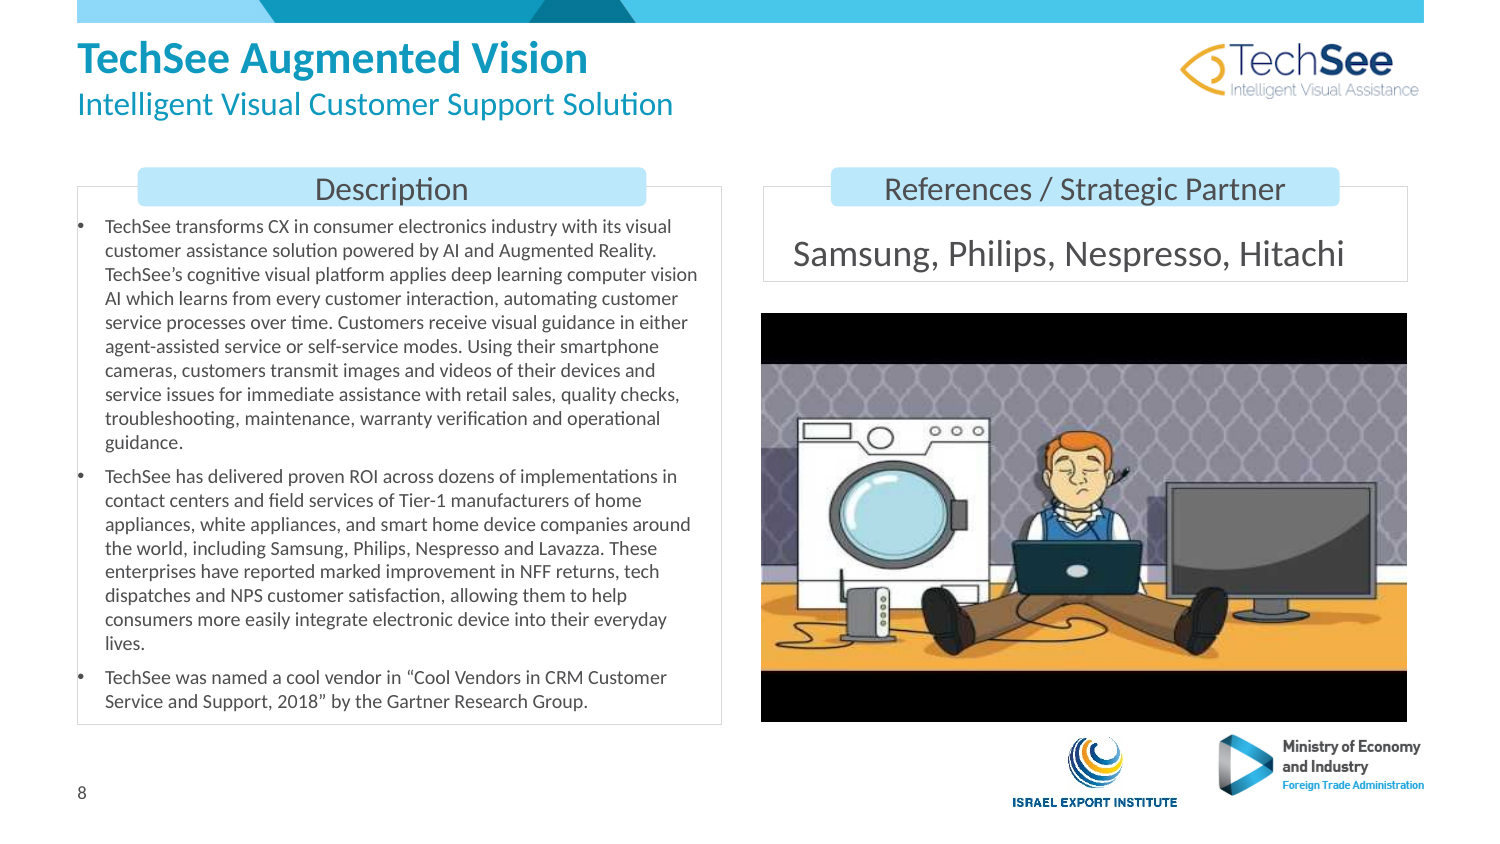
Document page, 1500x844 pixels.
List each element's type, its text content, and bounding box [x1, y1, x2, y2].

picture [0, 0, 1500, 844]
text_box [760, 312, 1408, 723]
text_box References / Strategic Partner [830, 167, 1340, 207]
list TechSee transforms CX in consumer electronics industry with its visual customer assistance solution powered by AI and Augmented Reality. TechSee’s cognitive visual platform applies deep learning computer vision AI which learns from every customer interaction, automating customer service processes over time. Customers receive visual guidance in either agent-assisted service or self-service modes. Using their smartphone cameras, customers transmit images and videos of their devices and service issues for immediate assistance with retail sales, quality checks, troubleshooting, maintenance, warranty verification and operational guidance. TechSee has delivered proven ROI across dozens of implementations in contact centers and field services of Tier-1 manufacturers of home appliances, white appliances, and smart home device companies around the world, including Samsung, Philips, Nespresso and Lavazza. These enterprises have reported marked improvement in NFF returns, tech dispatches and NPS customer satisfaction, allowing them to help consumers more easily integrate electronic device into their everyday lives. TechSee was named a cool vendor in “Cool Vendors in CRM Customer Service and Support, 2018” by the Gartner Research Group. [77, 186, 722, 725]
text_box Samsung, Philips, Nespresso, Hitachi [763, 186, 1408, 282]
title TechSee Augmented Vision Intelligent Visual Customer Support Solution [77, 27, 1423, 130]
text_box Description [137, 167, 647, 207]
text_box [780, 155, 1424, 713]
